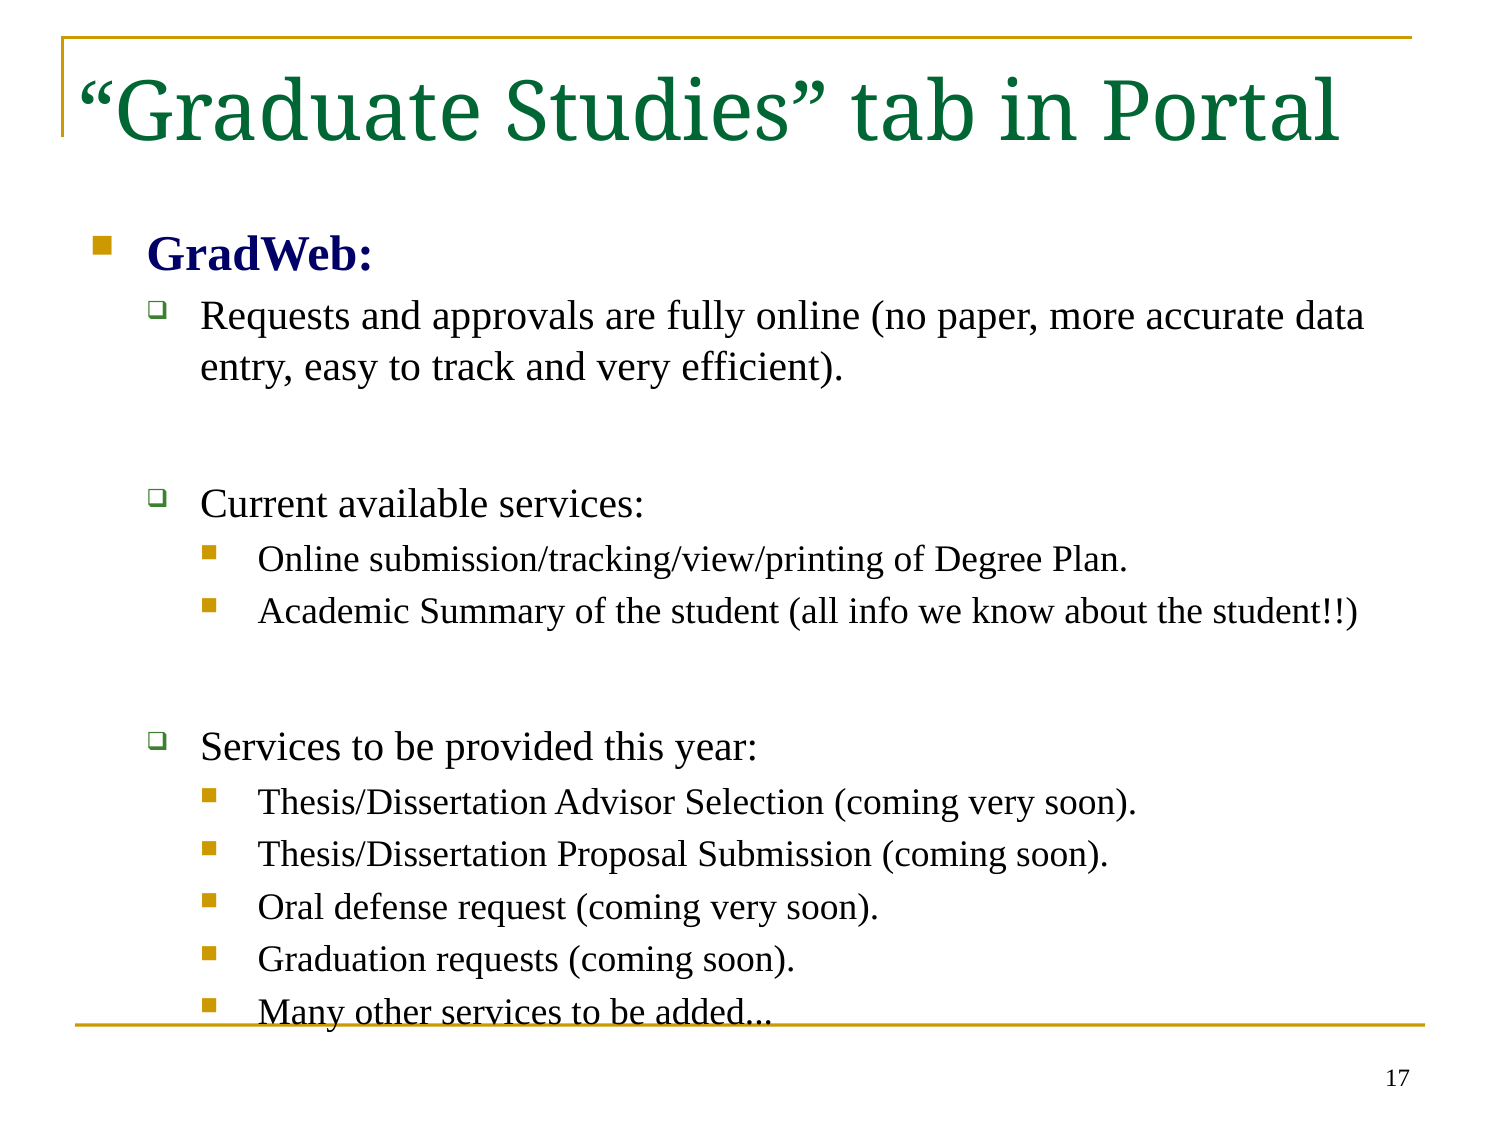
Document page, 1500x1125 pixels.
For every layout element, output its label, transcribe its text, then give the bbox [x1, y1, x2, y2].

title “Graduate Studies” tab in Portal [62, 49, 1413, 180]
slide_number 17 [1249, 1037, 1426, 1100]
list GradWeb: Requests and approvals are fully online (no paper, more accurate data entry, easy to track and very efficient). Current available services: Online submission/tracking/view/printing of Degree Plan. Academic Summary of the student (all info we know about the student!!) Services to be provided this year: Thesis/Dissertation Advisor Selection (coming very soon). Thesis/Dissertation Proposal Submission (coming soon). Oral defense request (coming very soon). Graduation requests (coming soon). Many other services to be added... [74, 212, 1426, 1026]
